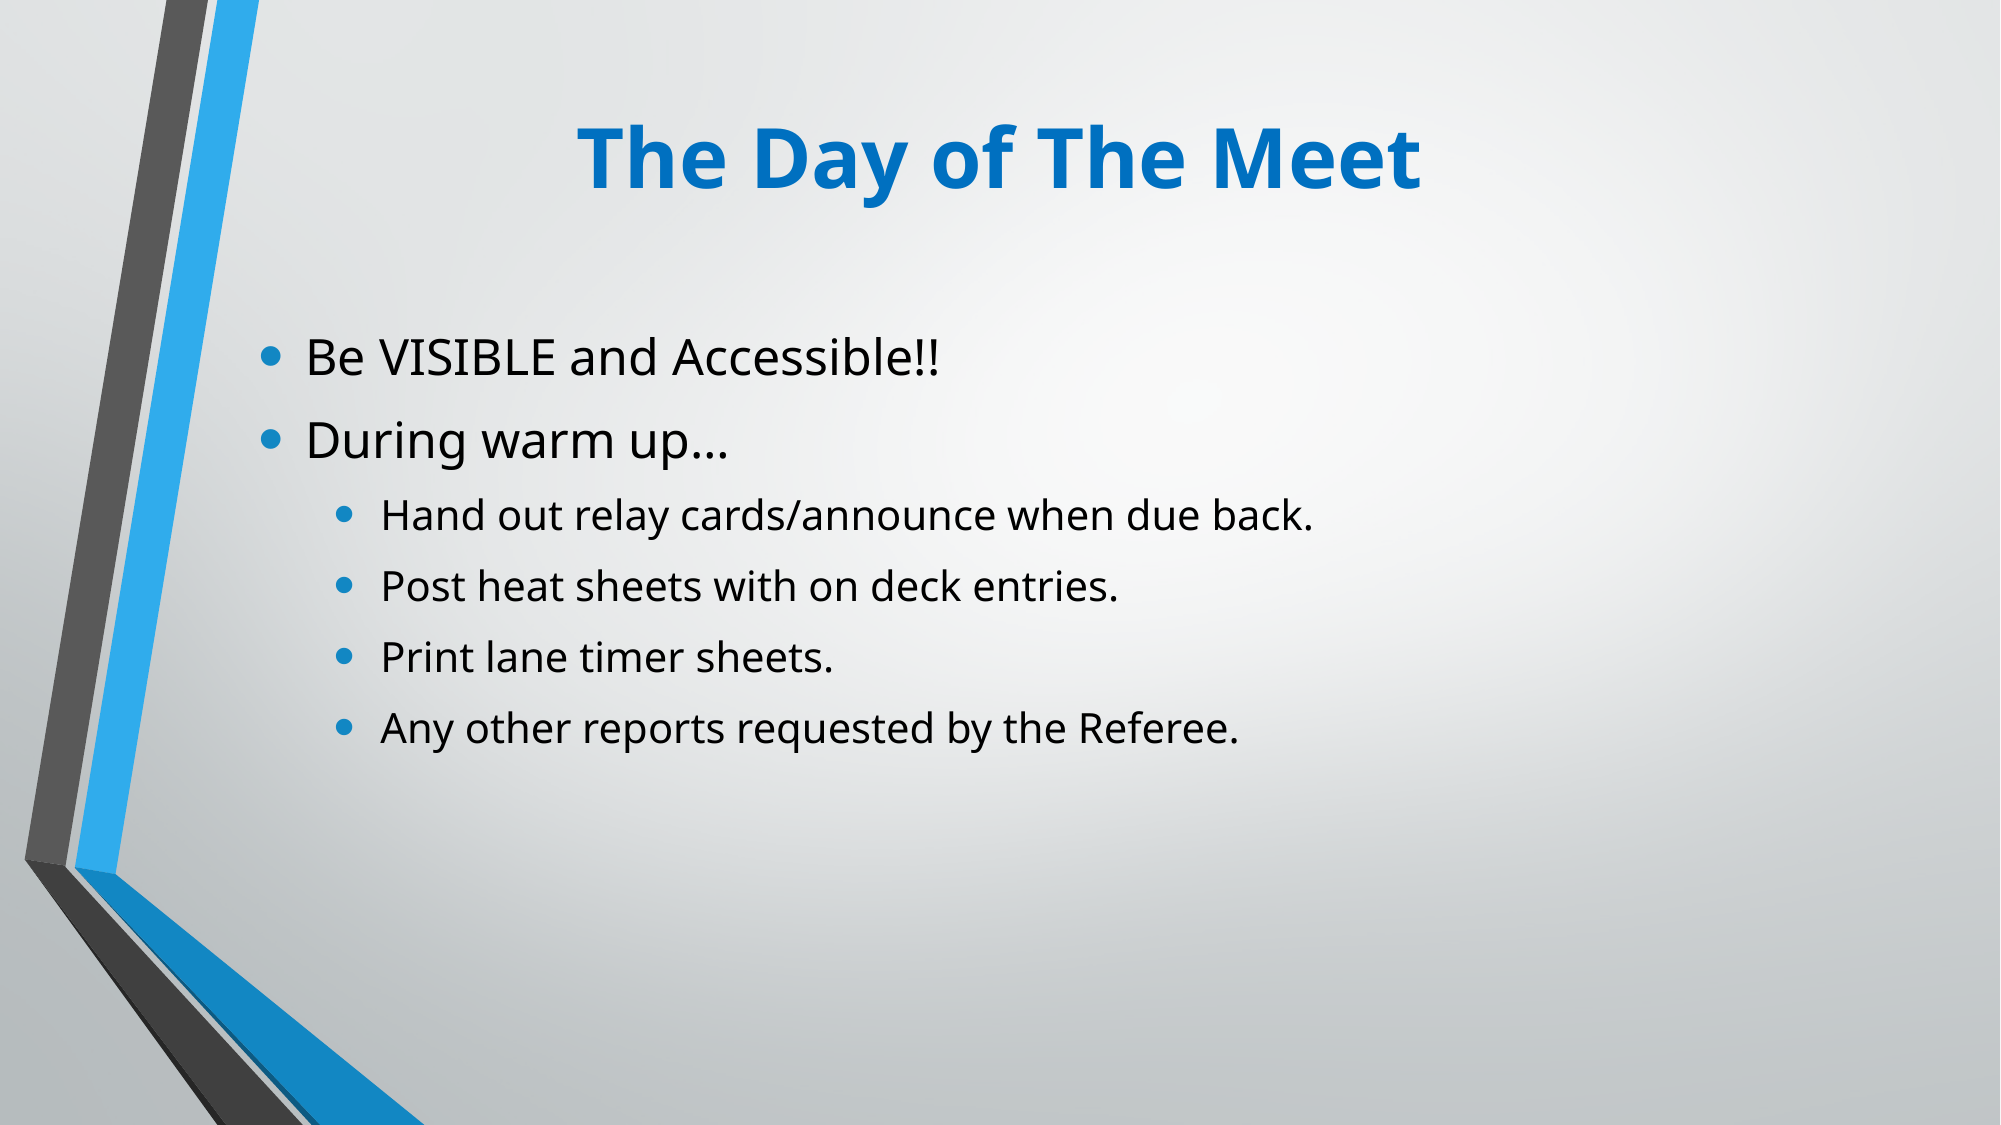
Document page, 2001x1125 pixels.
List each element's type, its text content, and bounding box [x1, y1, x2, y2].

list Be VISIBLE and Accessible!! During warm up… Hand out relay cards/announce when due back. Post heat sheets with on deck entries. Print lane timer sheets. Any other reports requested by the Referee. [243, 127, 1887, 950]
title The Day of The Meet [137, 46, 1863, 264]
